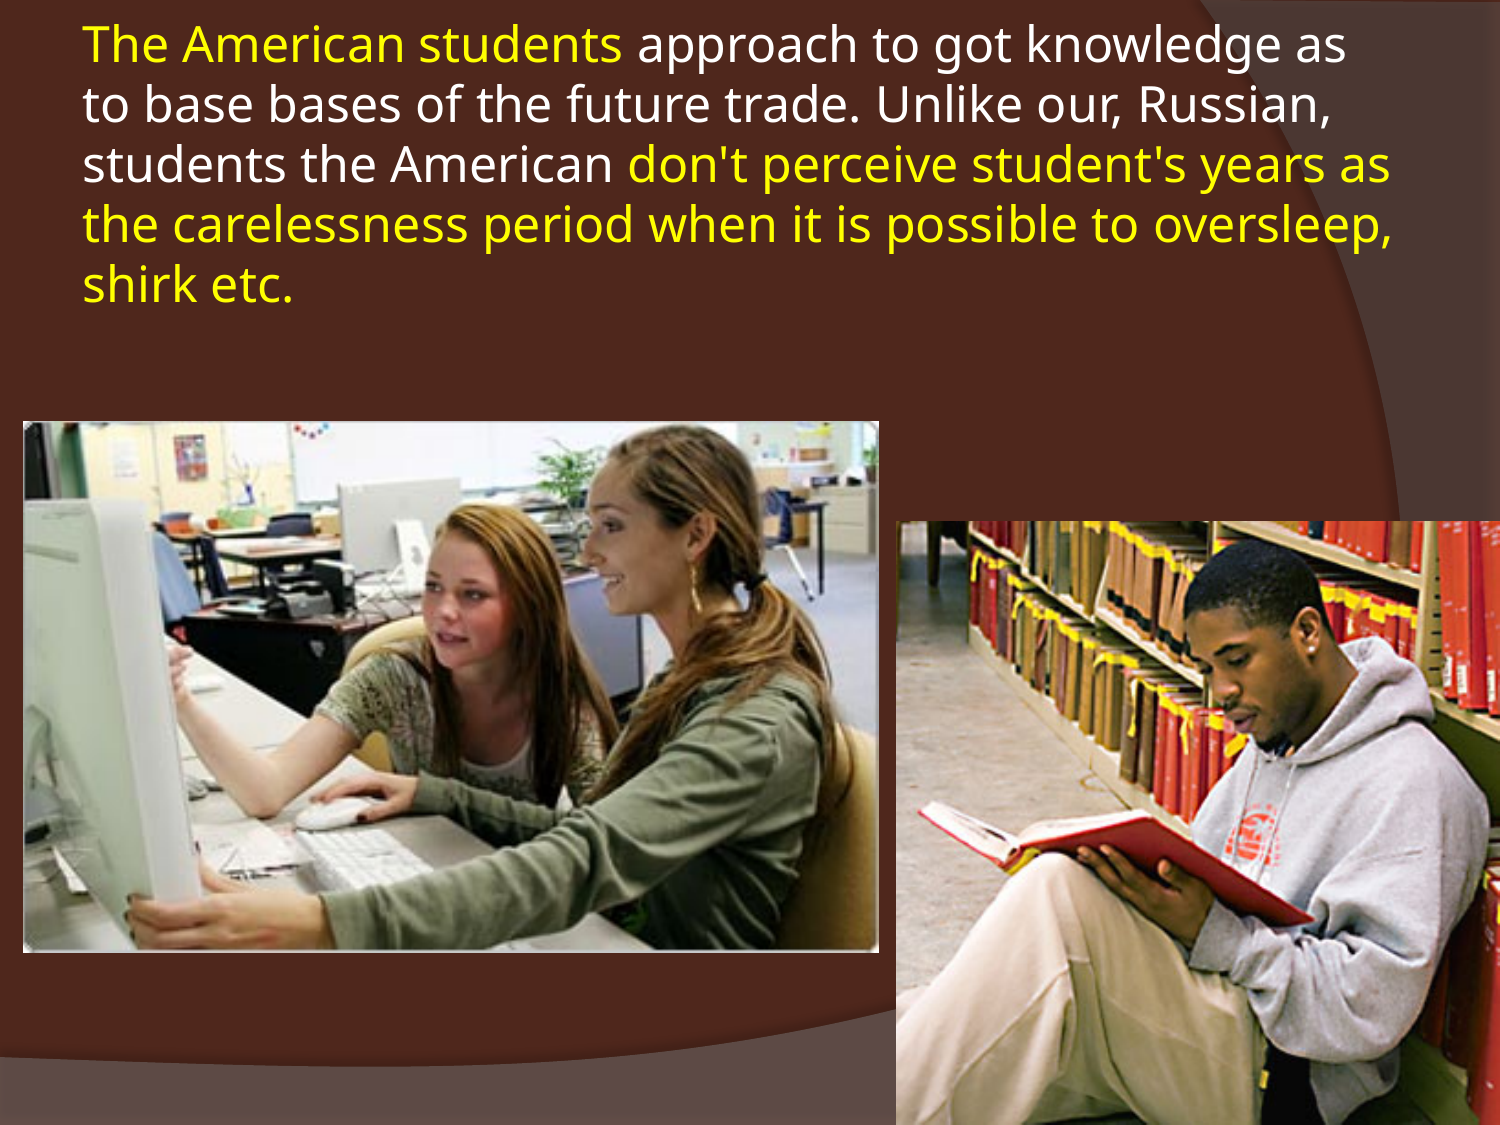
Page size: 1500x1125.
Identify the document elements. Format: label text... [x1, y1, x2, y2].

picture [23, 421, 880, 954]
picture [896, 521, 1500, 1125]
title The American students approach to got knowledge as to base bases of the future trade. Unlike our, Russian, students the American don't perceive student's years as the carelessness period when it is possible to oversleep, shirk etc. [75, 45, 1407, 340]
